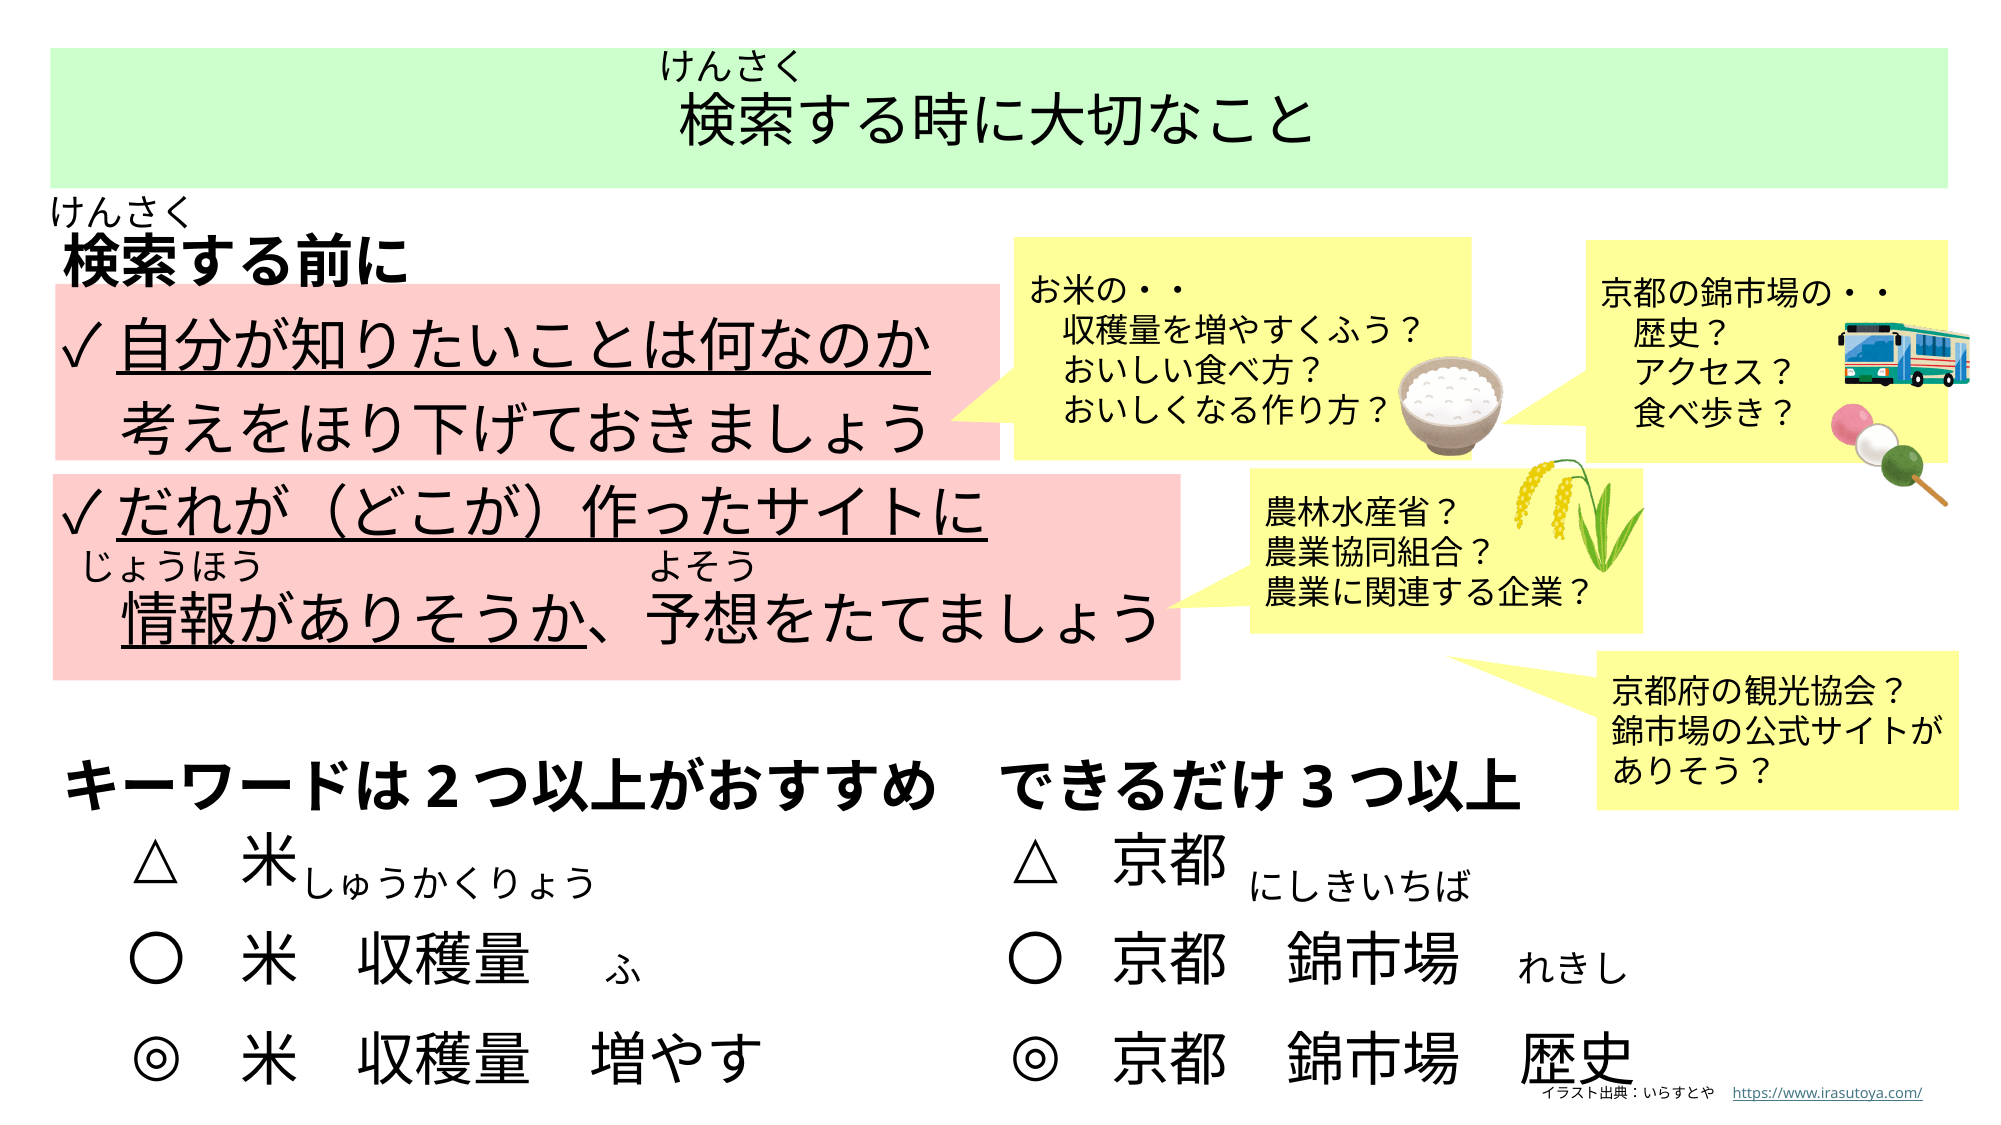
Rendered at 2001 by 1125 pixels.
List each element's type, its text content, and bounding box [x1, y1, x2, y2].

table_header 京都 [1097, 807, 1861, 906]
text_box お米の・・ 収穫量を増やすくふう？ おいしい食べ方？ おいしくなる作り方？ [946, 235, 1474, 462]
text_box 検索する時に大切なこと [49, 46, 1950, 190]
text_box じょうほう [61, 535, 284, 596]
table_cell 京都 錦市場 歴史 [1097, 1005, 1861, 1105]
picture [1395, 350, 1506, 461]
text_box 京都の錦市場の・・ 歴史？ アクセス？ 食べ歩き？ [1506, 238, 1950, 465]
table_header △ [974, 807, 1097, 906]
text_box ふ [575, 938, 671, 1000]
text_box しゅうかくりょう [274, 852, 625, 913]
text_box にしきいちば [1184, 854, 1535, 916]
text_box イラスト出典：いらすとや https://www.irasutoya.com/ [1526, 1076, 2000, 1112]
table_cell 〇 [974, 906, 1097, 1005]
text_box 京都府の観光協会？ 錦市場の公式サイトがありそう？ [1445, 649, 1961, 812]
picture [1823, 393, 1954, 517]
text_box れきし [1470, 937, 1677, 999]
text_box 農林水産省？ 農業協同組合？ 農業に関連する企業？ [1165, 466, 1645, 636]
table_header 米 [225, 807, 974, 906]
text_box けんさく [12, 181, 235, 242]
table_cell 米 収穫量 増やす [225, 1005, 974, 1105]
table_header △ [87, 807, 225, 906]
text_box よそう [592, 535, 815, 596]
table_cell 京都 錦市場 [1097, 906, 1861, 1005]
text_box けんさく [622, 35, 844, 96]
table_cell ◎ [87, 1005, 225, 1105]
picture [1511, 452, 1649, 576]
table_cell 〇 [87, 906, 225, 1005]
table_cell ◎ [974, 1005, 1097, 1105]
list 検索する前に ✓自分が知りたいことは何なのか 考えをほり下げておきましょう ✓だれが（どこが）作ったサイトに 情報がありそうか、予想をたてましょう キーワードは2つ以上がおすすめ できるだけ3つ以上 [47, 224, 1997, 1047]
table_cell 米 収穫量 [225, 906, 974, 1005]
picture [1835, 316, 1975, 391]
